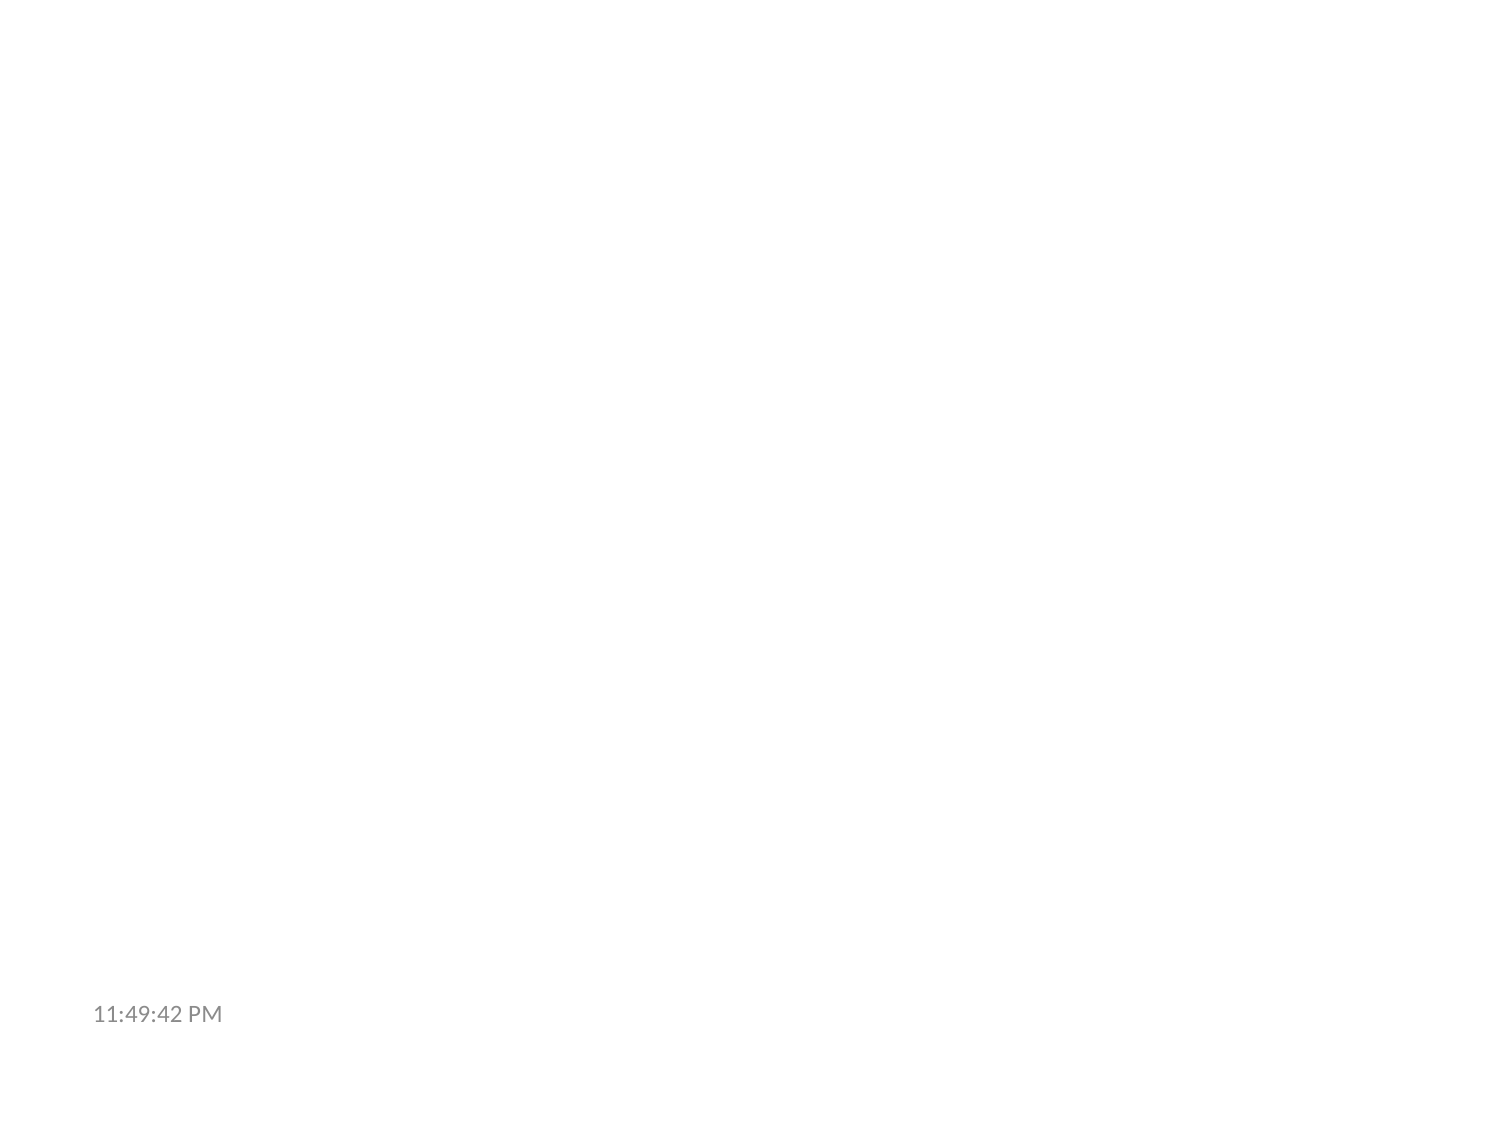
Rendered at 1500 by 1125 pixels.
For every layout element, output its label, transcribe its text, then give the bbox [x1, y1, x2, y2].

text_box 3:35:09 PM [77, 982, 428, 1043]
